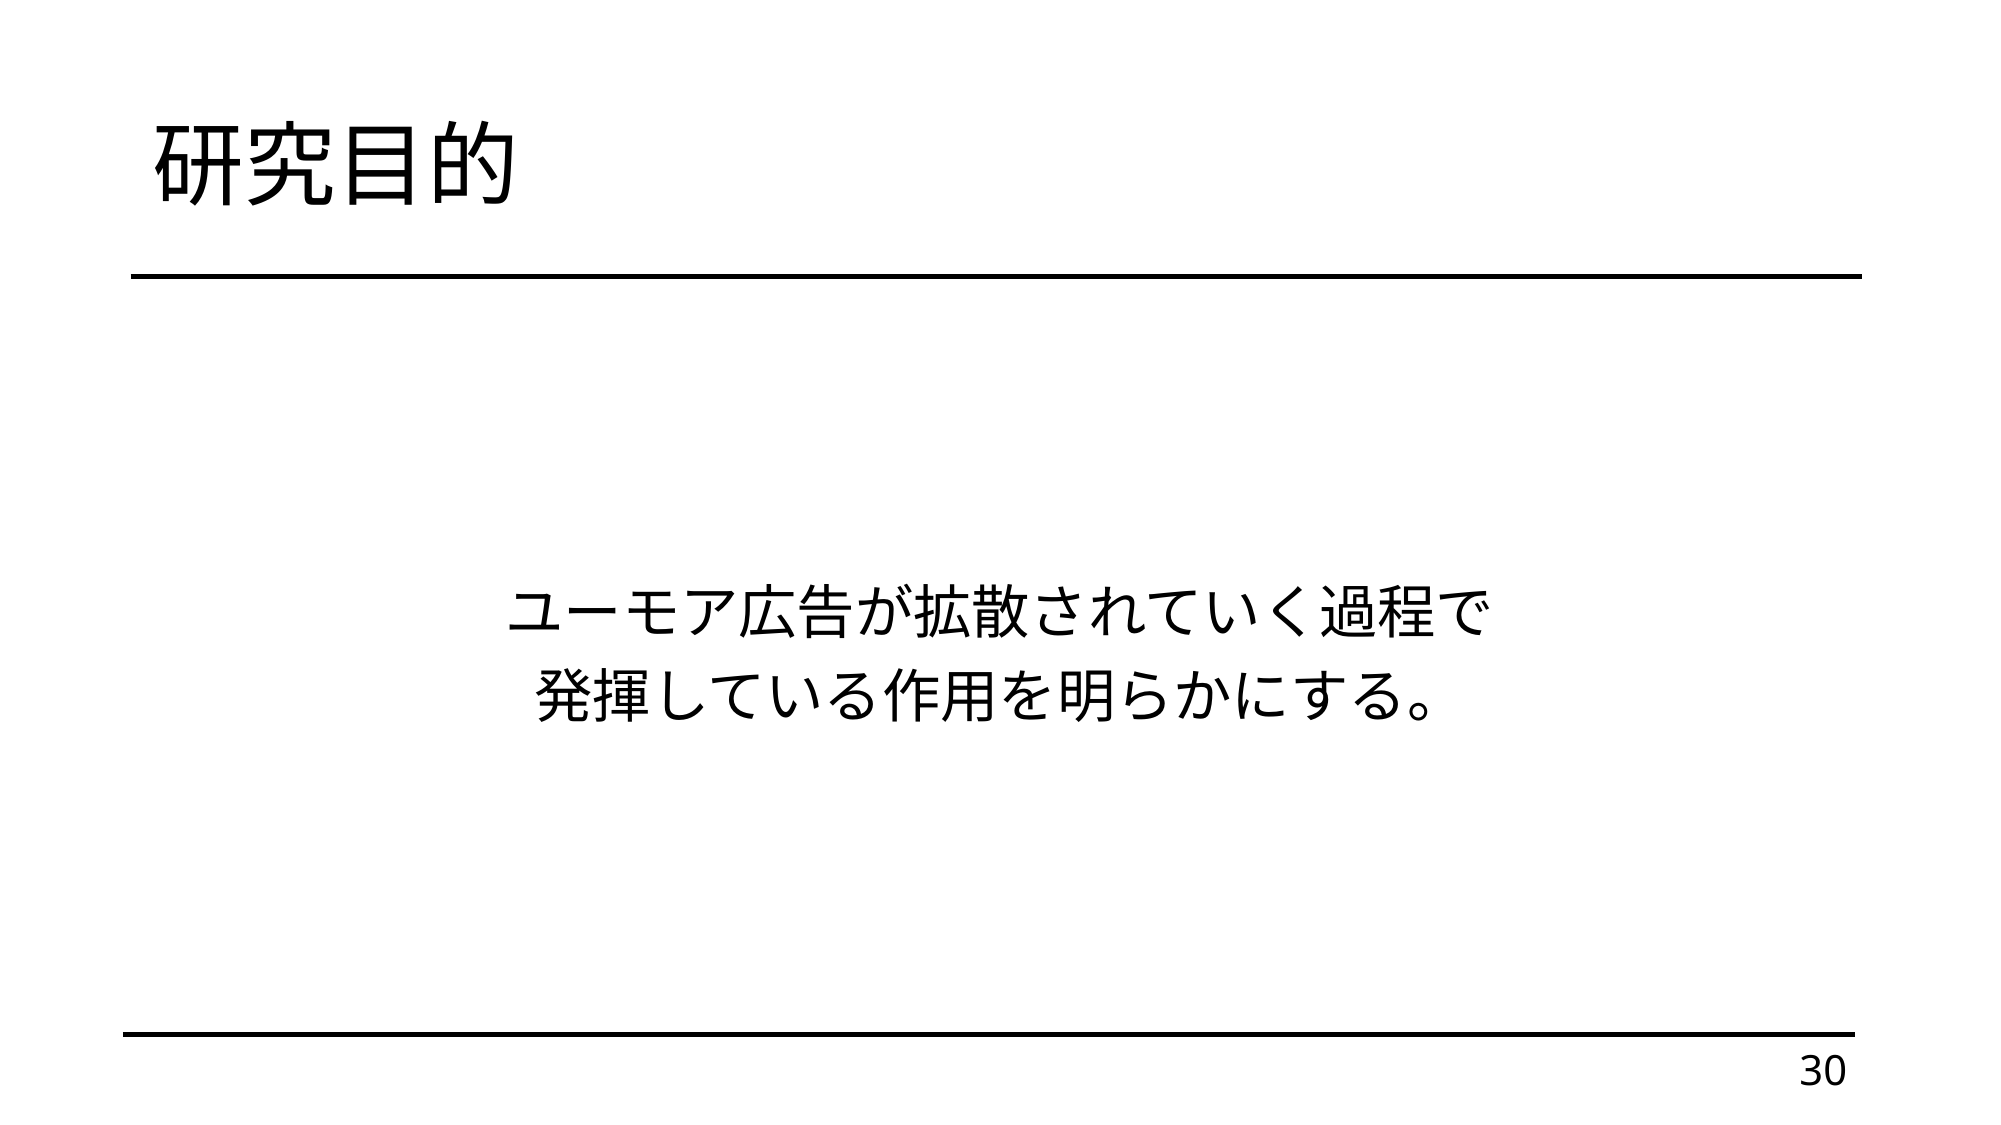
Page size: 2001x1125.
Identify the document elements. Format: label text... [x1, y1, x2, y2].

list ユーモア広告が拡散されていく過程で 発揮している作用を明らかにする。 [137, 299, 1863, 1014]
title 研究目的 [137, 59, 1863, 276]
slide_number 30 [1412, 1042, 1863, 1103]
